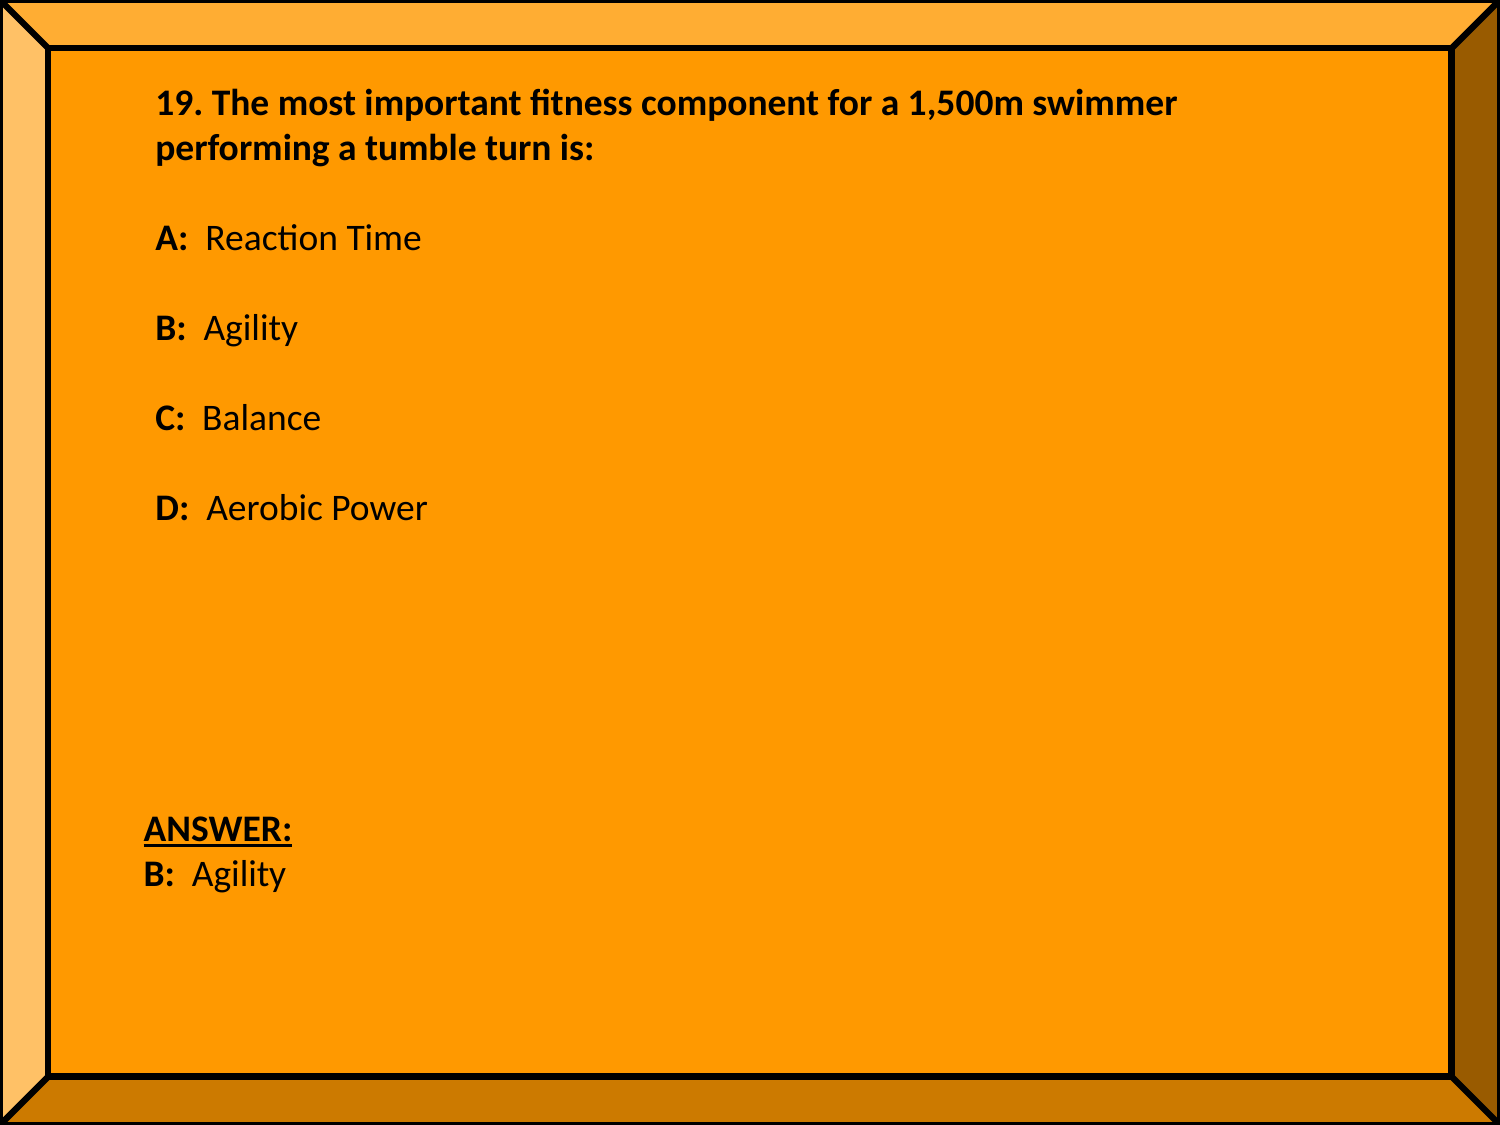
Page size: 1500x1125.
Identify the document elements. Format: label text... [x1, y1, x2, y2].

text_box ANSWER: B: Agility [128, 796, 1383, 947]
text_box 19. The most important fitness component for a 1,500m swimmer performing a tumble turn is: A: Reaction Time B: Agility C: Balance D: Aerobic Power [140, 70, 1371, 580]
